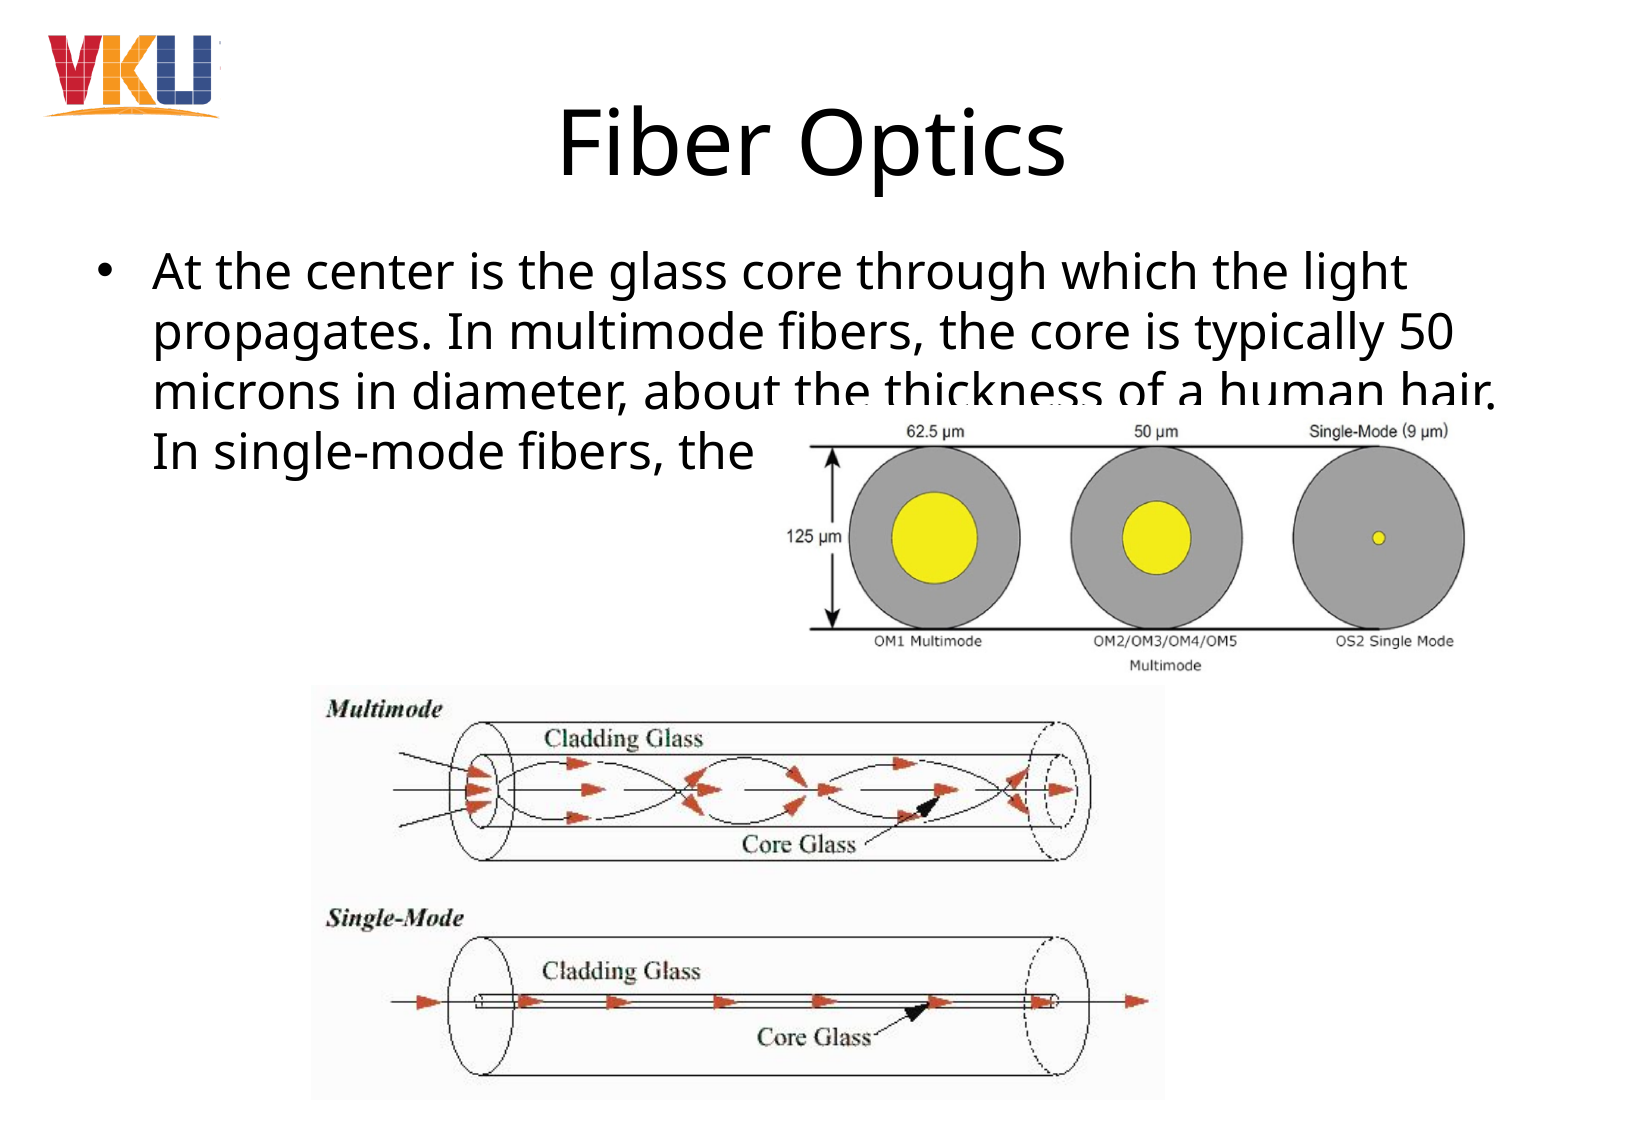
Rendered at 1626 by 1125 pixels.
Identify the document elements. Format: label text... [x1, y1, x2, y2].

picture [311, 685, 1165, 1100]
picture [767, 404, 1482, 674]
list At the center is the glass core through which the light propagates. In multimode fibers, the core is typically 50 microns in diameter, about the thickness of a human hair. In single-mode fibers, the core is 8 to 10 microns. [81, 232, 1544, 1038]
picture [32, 21, 228, 129]
title Fiber Optics [81, 45, 1544, 232]
